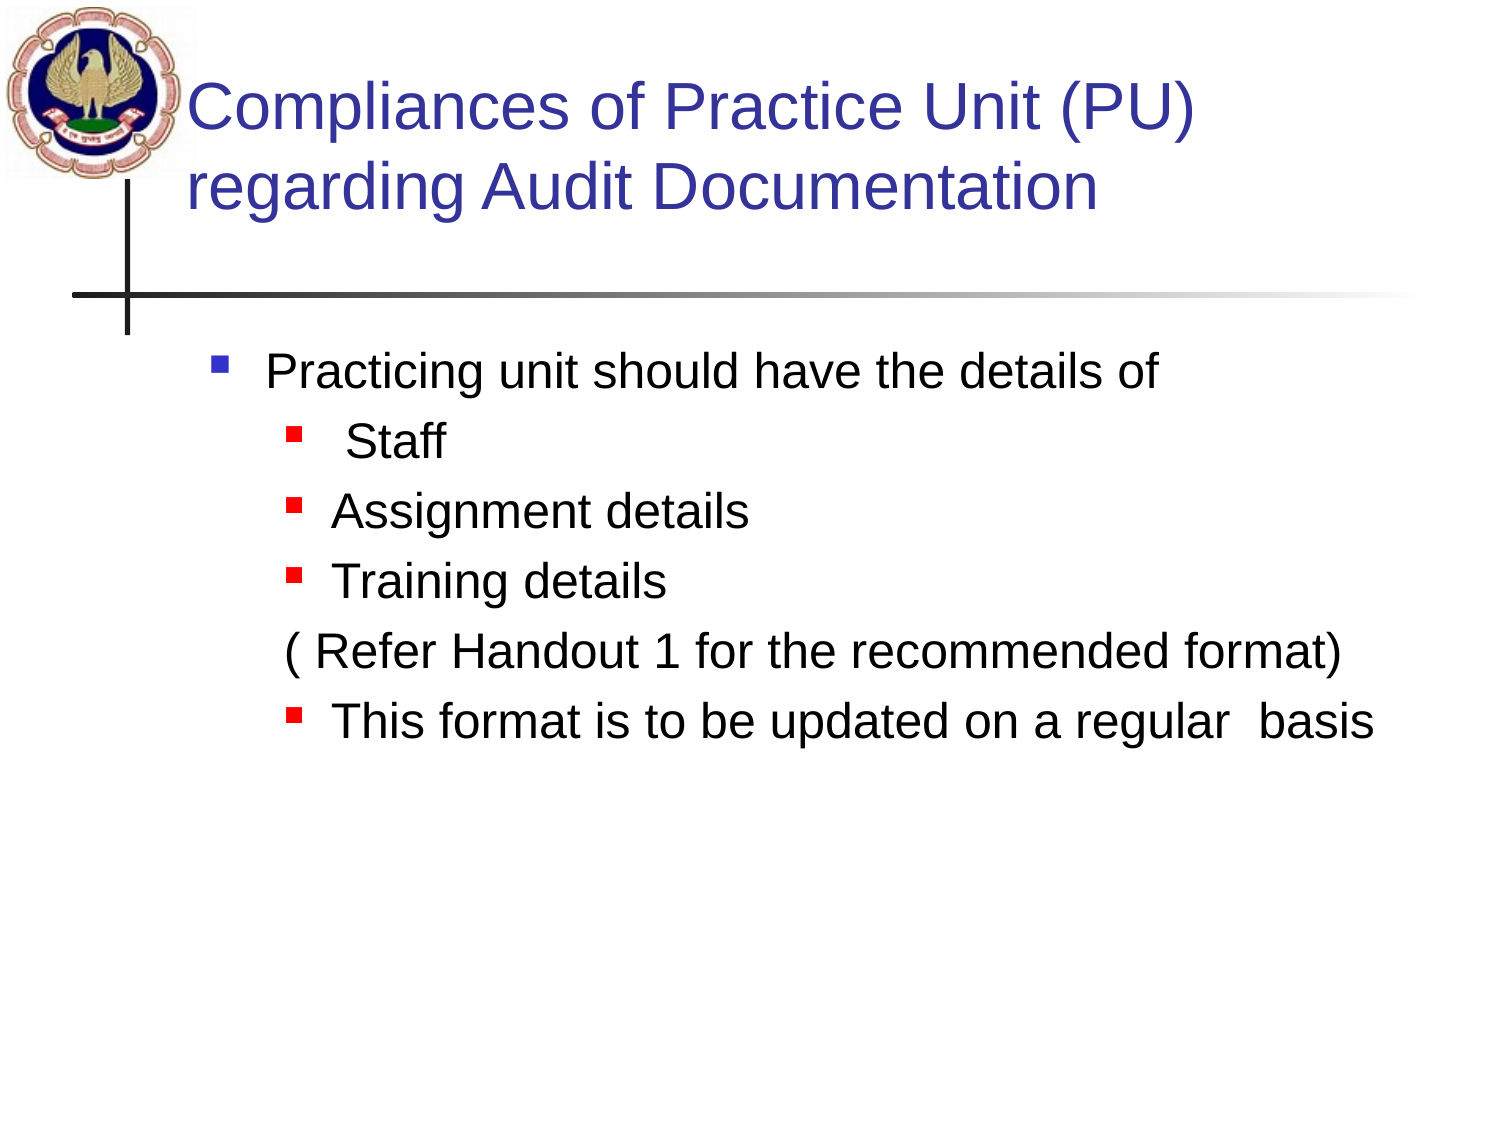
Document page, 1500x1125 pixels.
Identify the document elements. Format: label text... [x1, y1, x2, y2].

title Compliances of Practice Unit (PU) regarding Audit Documentation [170, 42, 1450, 231]
list Practicing unit should have the details of Staff Assignment details Training details ( Refer Handout 1 for the recommended format) This format is to be updated on a regular basis [193, 330, 1470, 1007]
picture [5, 7, 197, 179]
